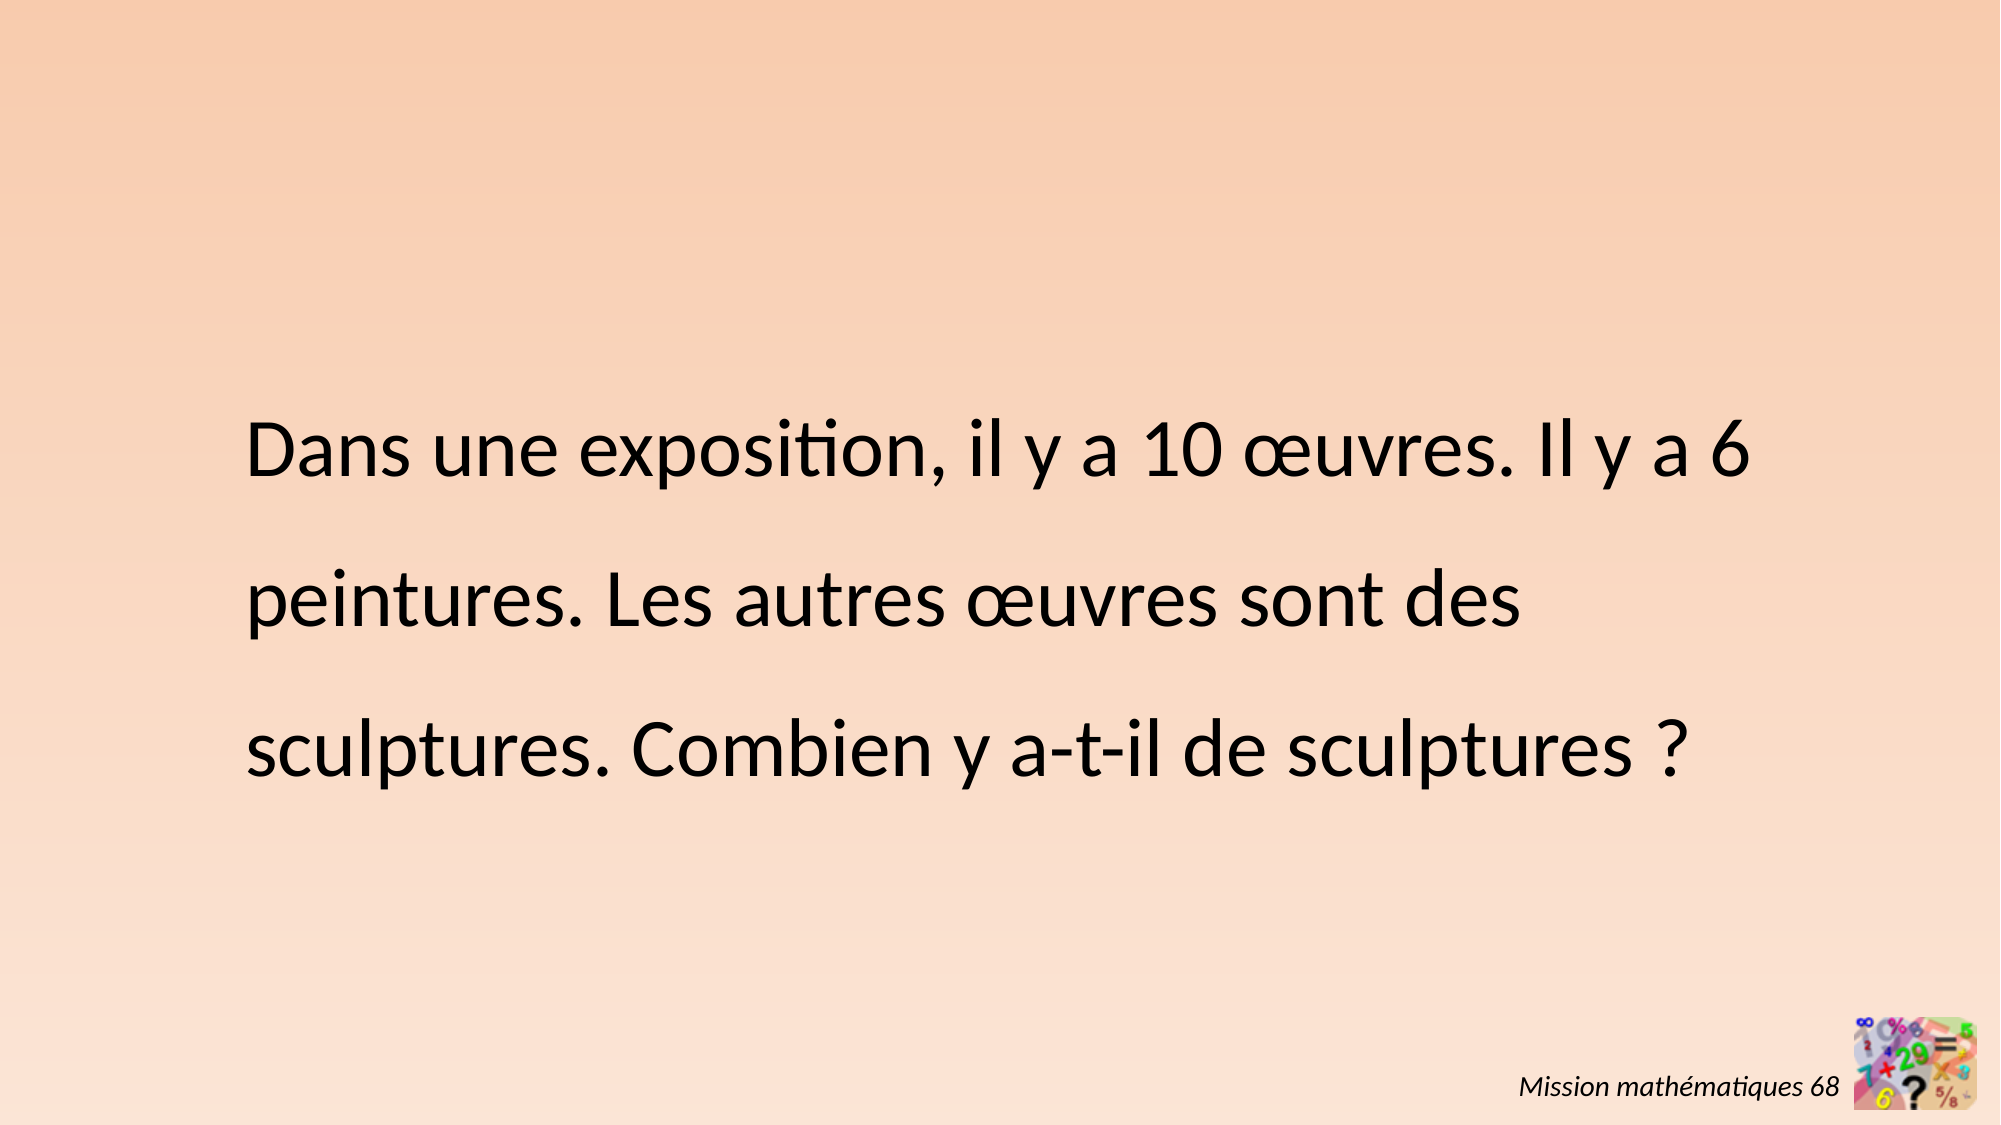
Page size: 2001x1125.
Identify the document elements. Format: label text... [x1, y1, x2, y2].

picture [1854, 1017, 1977, 1110]
text_box Mission mathématiques 68 [1501, 1059, 1854, 1110]
text_box Dans une exposition, il y a 10 œuvres. Il y a 6 peintures. Les autres œuvres sont des sculptures. Combien y a-t-il de sculptures ? [230, 335, 1770, 801]
